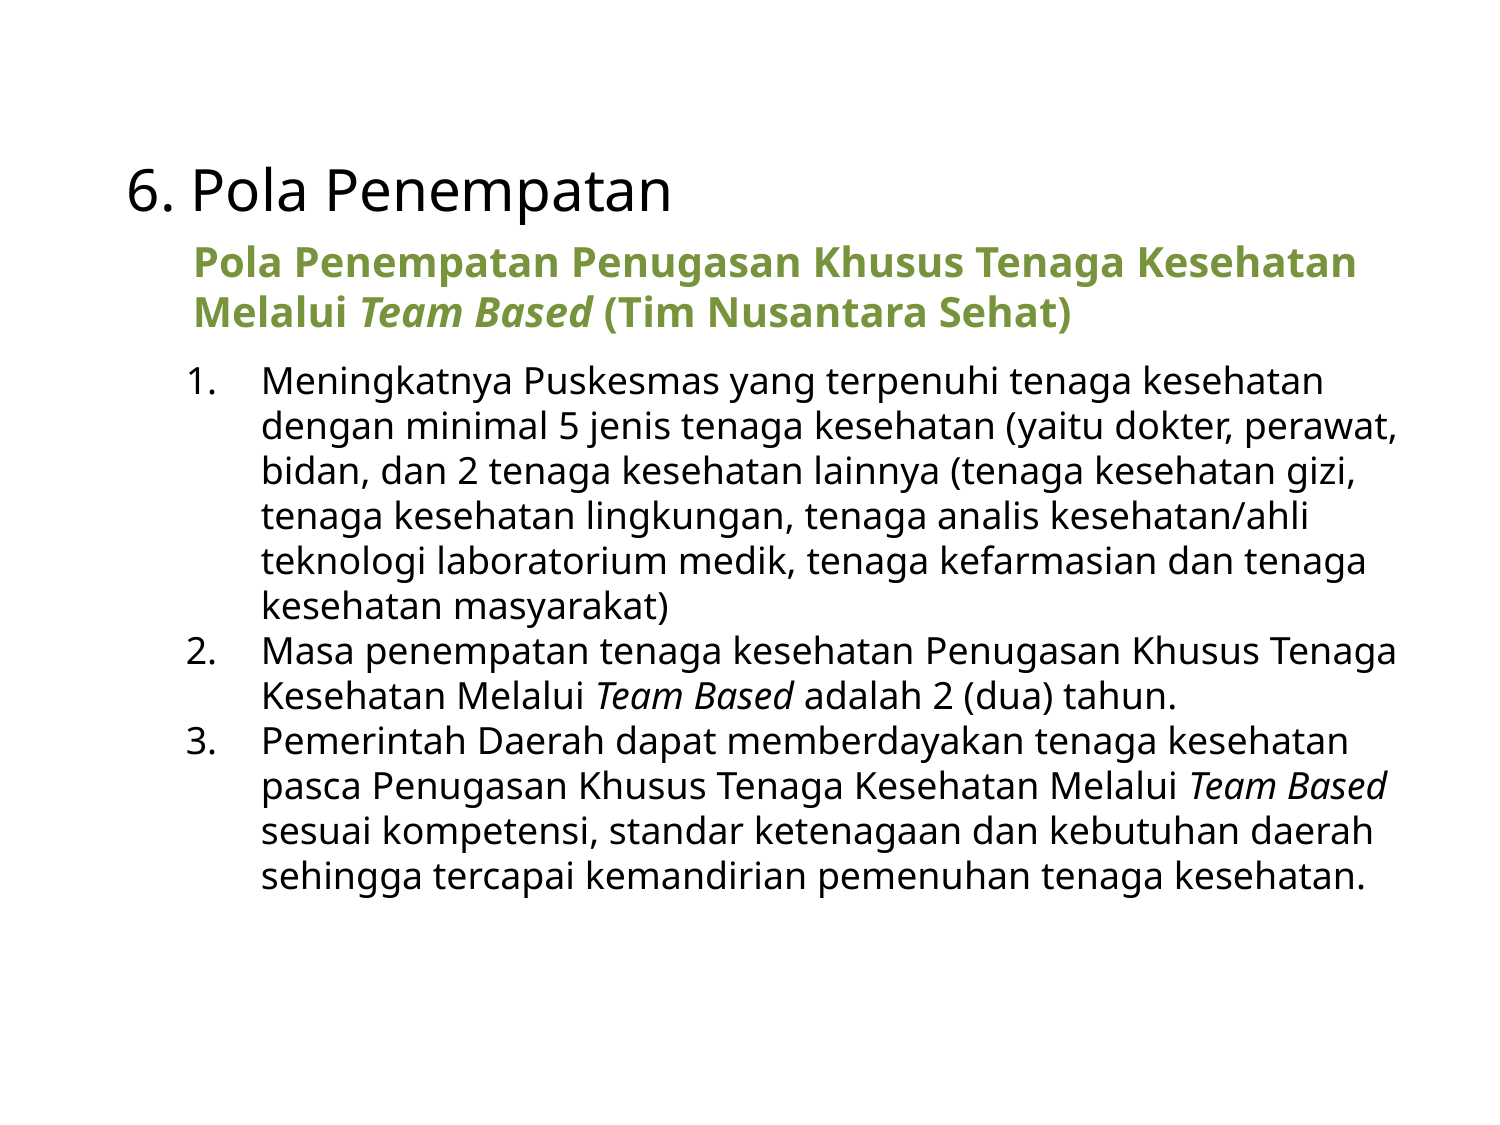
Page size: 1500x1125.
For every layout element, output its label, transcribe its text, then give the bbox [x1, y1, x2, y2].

text_box Meningkatnya Puskesmas yang terpenuhi tenaga kesehatan dengan minimal 5 jenis tenaga kesehatan (yaitu dokter, perawat, bidan, dan 2 tenaga kesehatan lainnya (tenaga kesehatan gizi, tenaga kesehatan lingkungan, tenaga analis kesehatan/ahli teknologi laboratorium medik, tenaga kefarmasian dan tenaga kesehatan masyarakat) Masa penempatan tenaga kesehatan Penugasan Khusus Tenaga Kesehatan Melalui Team Based adalah 2 (dua) tahun. Pemerintah Daerah dapat memberdayakan tenaga kesehatan pasca Penugasan Khusus Tenaga Kesehatan Melalui Team Based sesuai kompetensi, standar ketenagaan dan kebutuhan daerah sehingga tercapai kemandirian pemenuhan tenaga kesehatan. [171, 349, 1424, 905]
text_box Pola Penempatan Penugasan Khusus Tenaga Kesehatan Melalui Team Based (Tim Nusantara Sehat) [178, 228, 1400, 344]
text_box 6. Pola Penempatan [112, 145, 880, 231]
